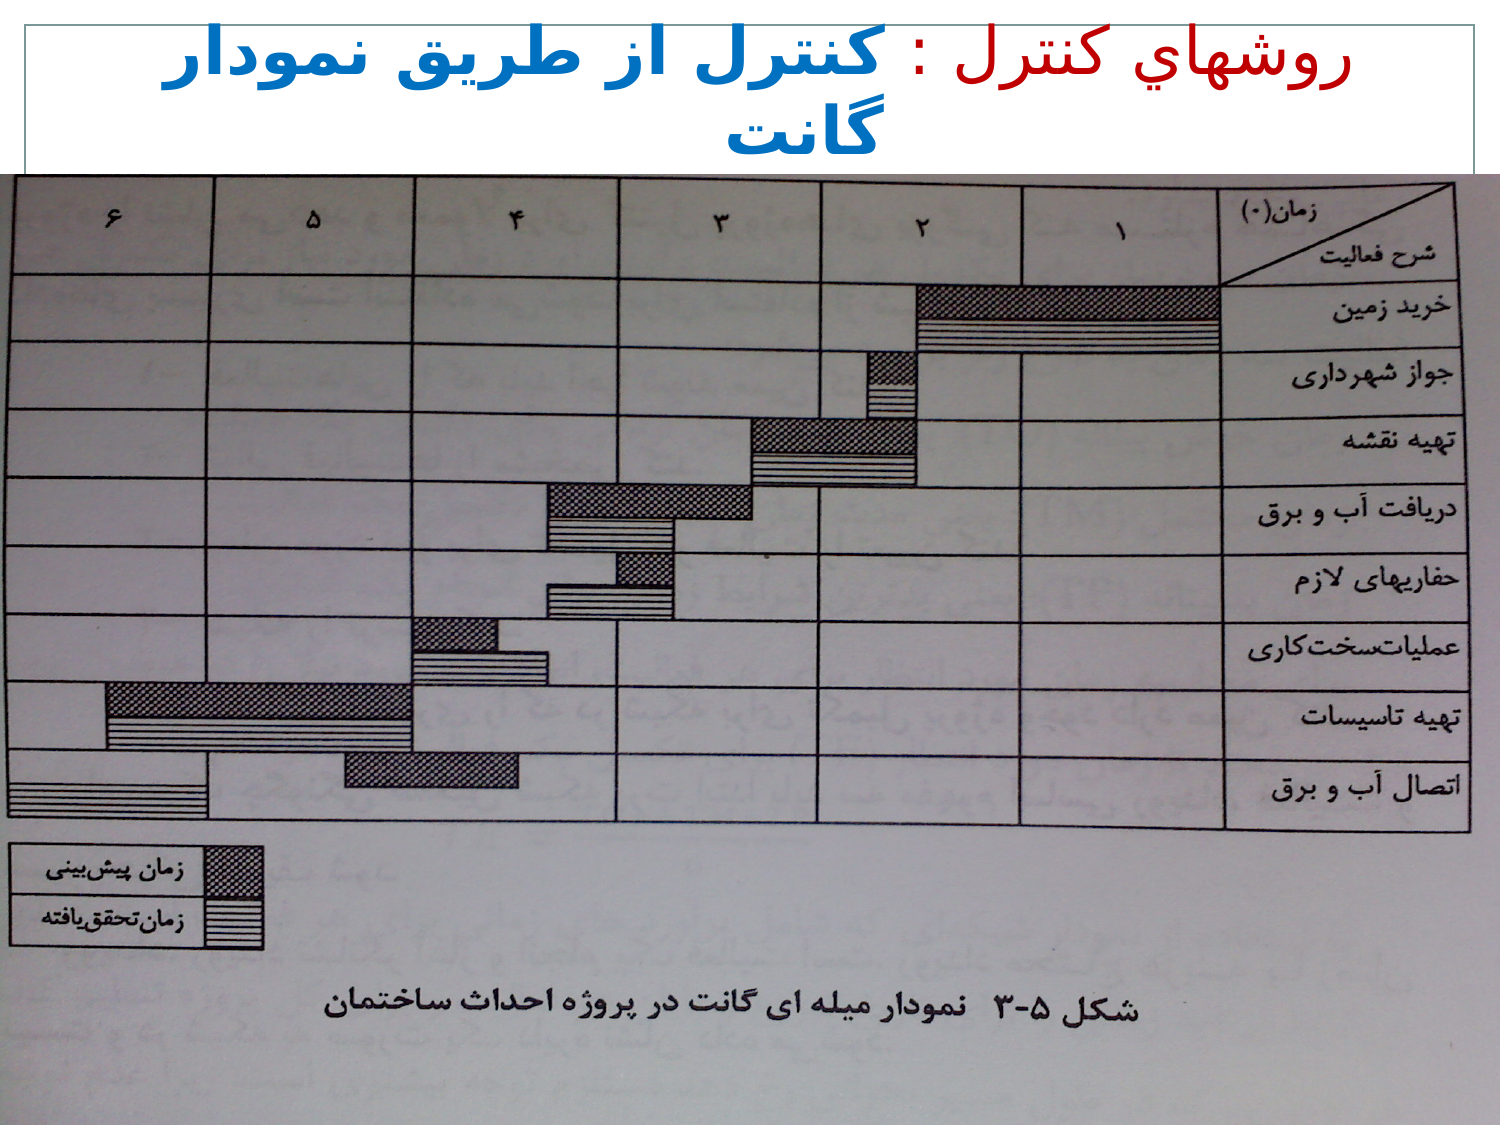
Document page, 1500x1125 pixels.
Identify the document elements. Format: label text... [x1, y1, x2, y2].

title روشهاي كنترل : كنترل از طريق نمودار گانت [62, 0, 1500, 172]
picture [0, 174, 1500, 1125]
